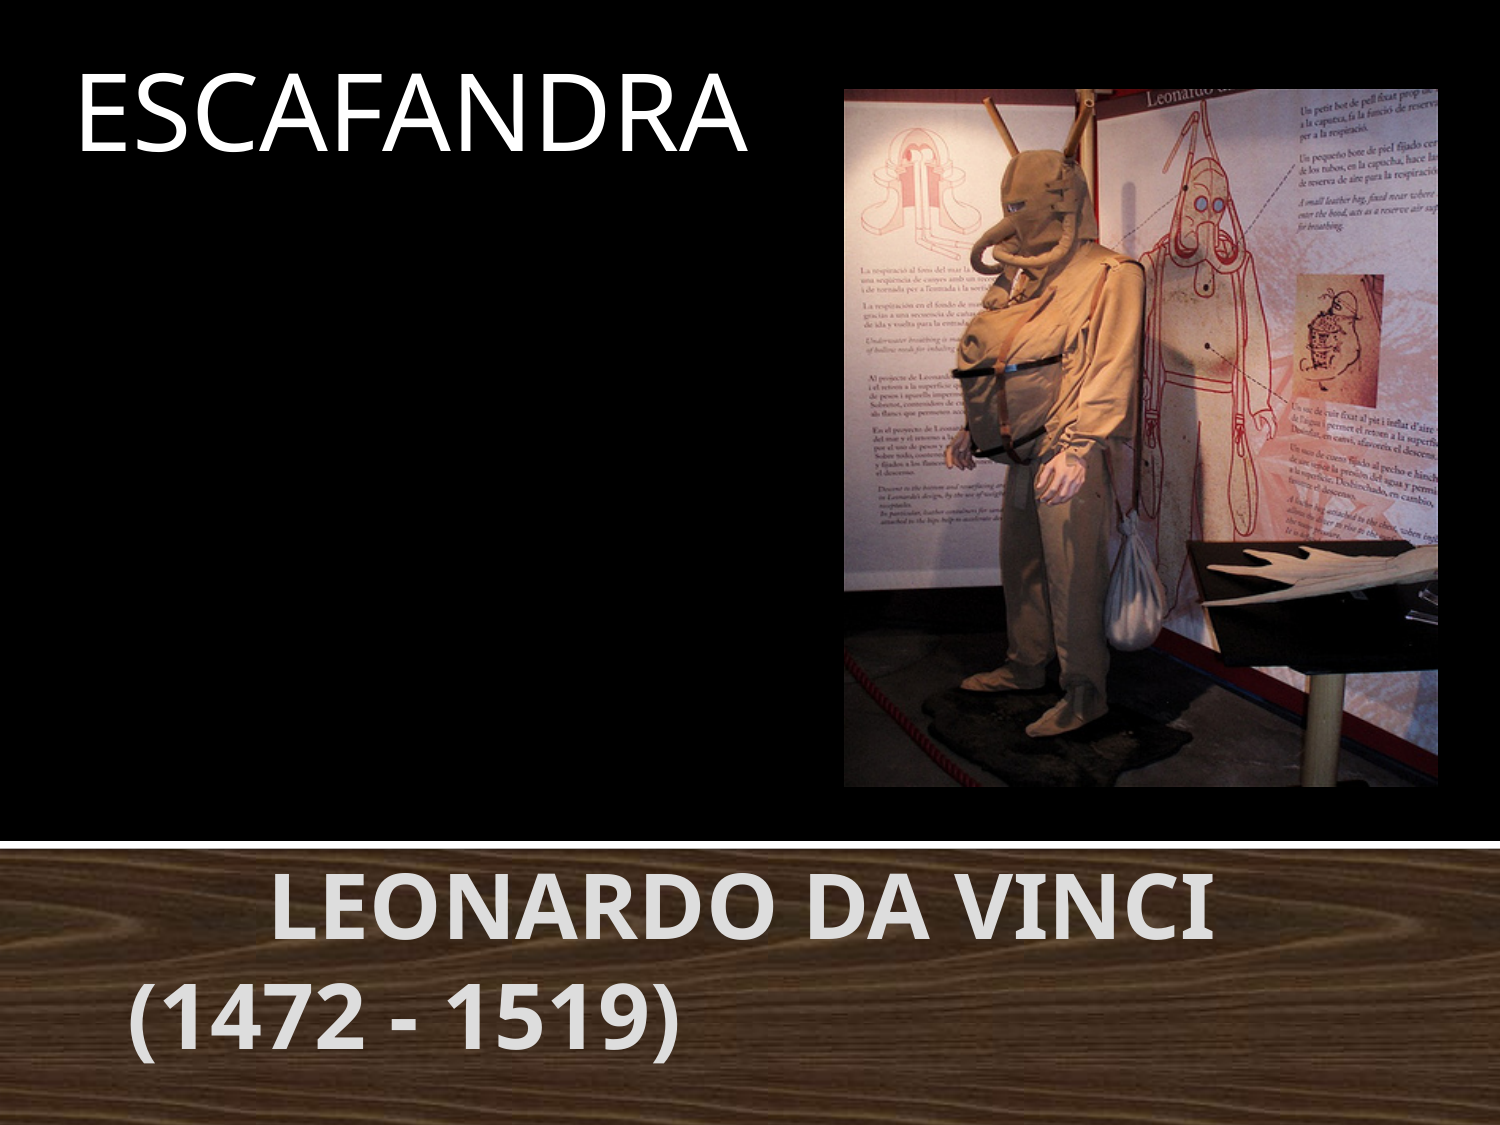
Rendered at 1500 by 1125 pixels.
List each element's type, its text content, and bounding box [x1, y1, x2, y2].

title LEONARDO DA VINCI (1472 - 1519) [112, 302, 1438, 1071]
picture [0, 849, 1500, 1125]
subtitle ESCAFANDRA [53, 42, 1438, 173]
picture [844, 89, 1439, 787]
